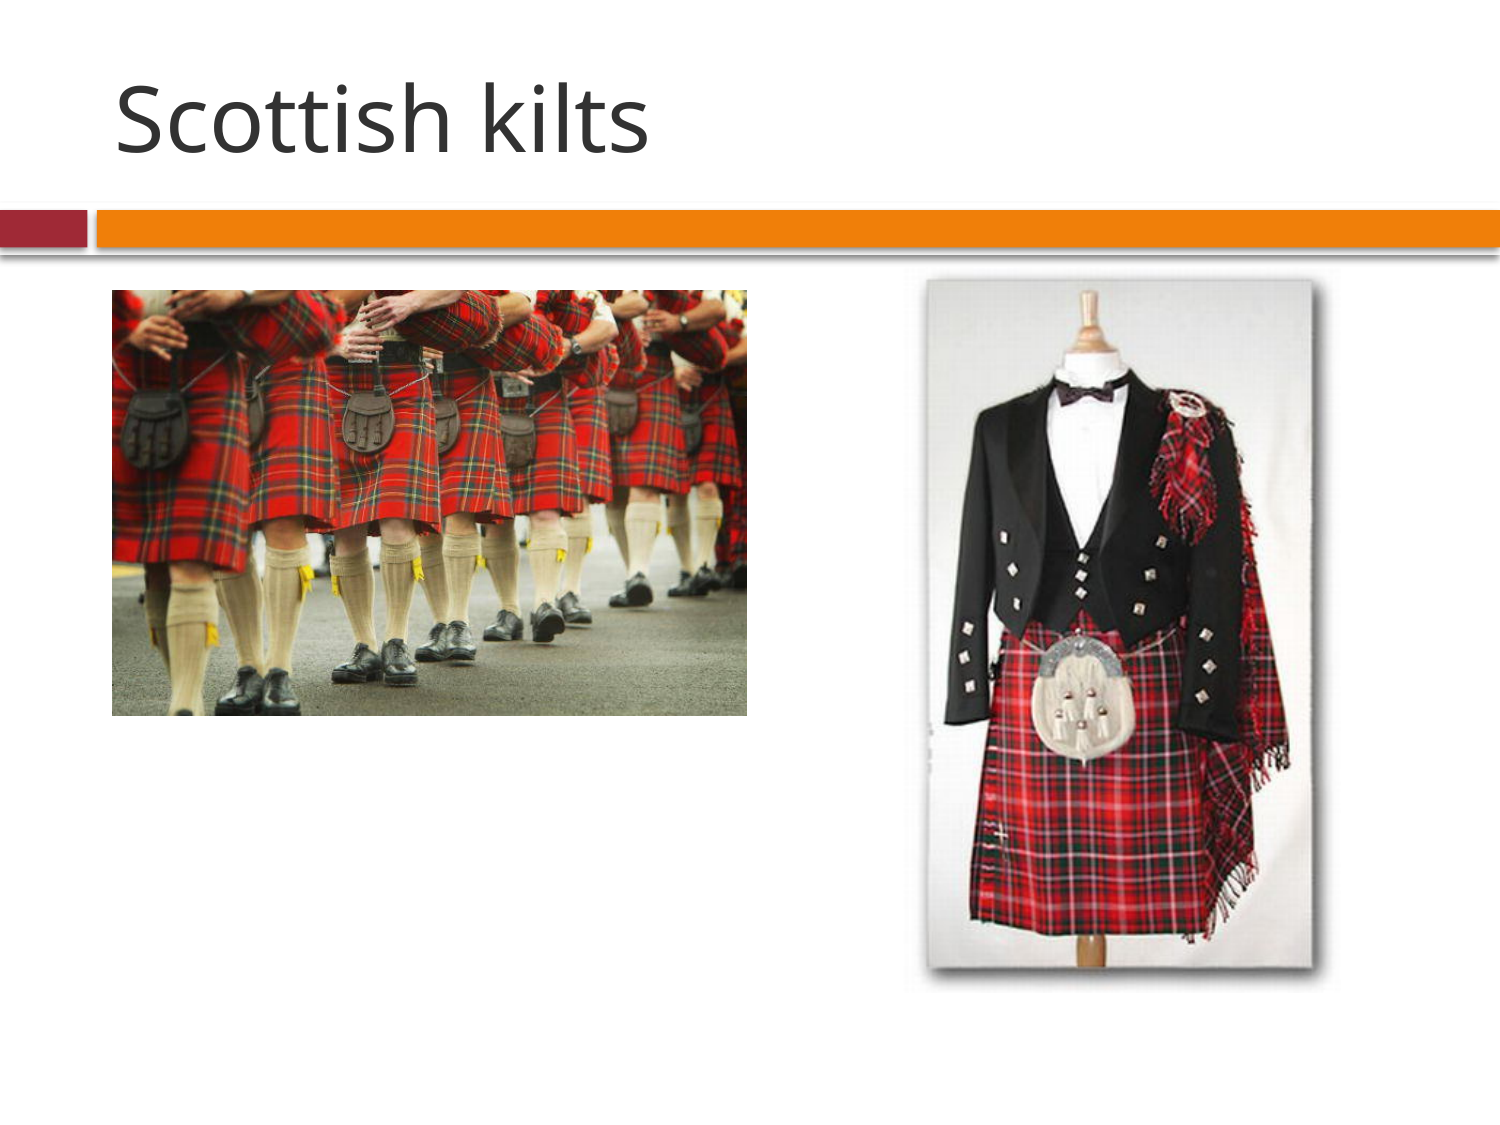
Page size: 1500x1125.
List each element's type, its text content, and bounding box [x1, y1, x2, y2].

title Scottish kilts [99, 44, 1425, 188]
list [903, 266, 1341, 993]
picture [111, 290, 748, 717]
